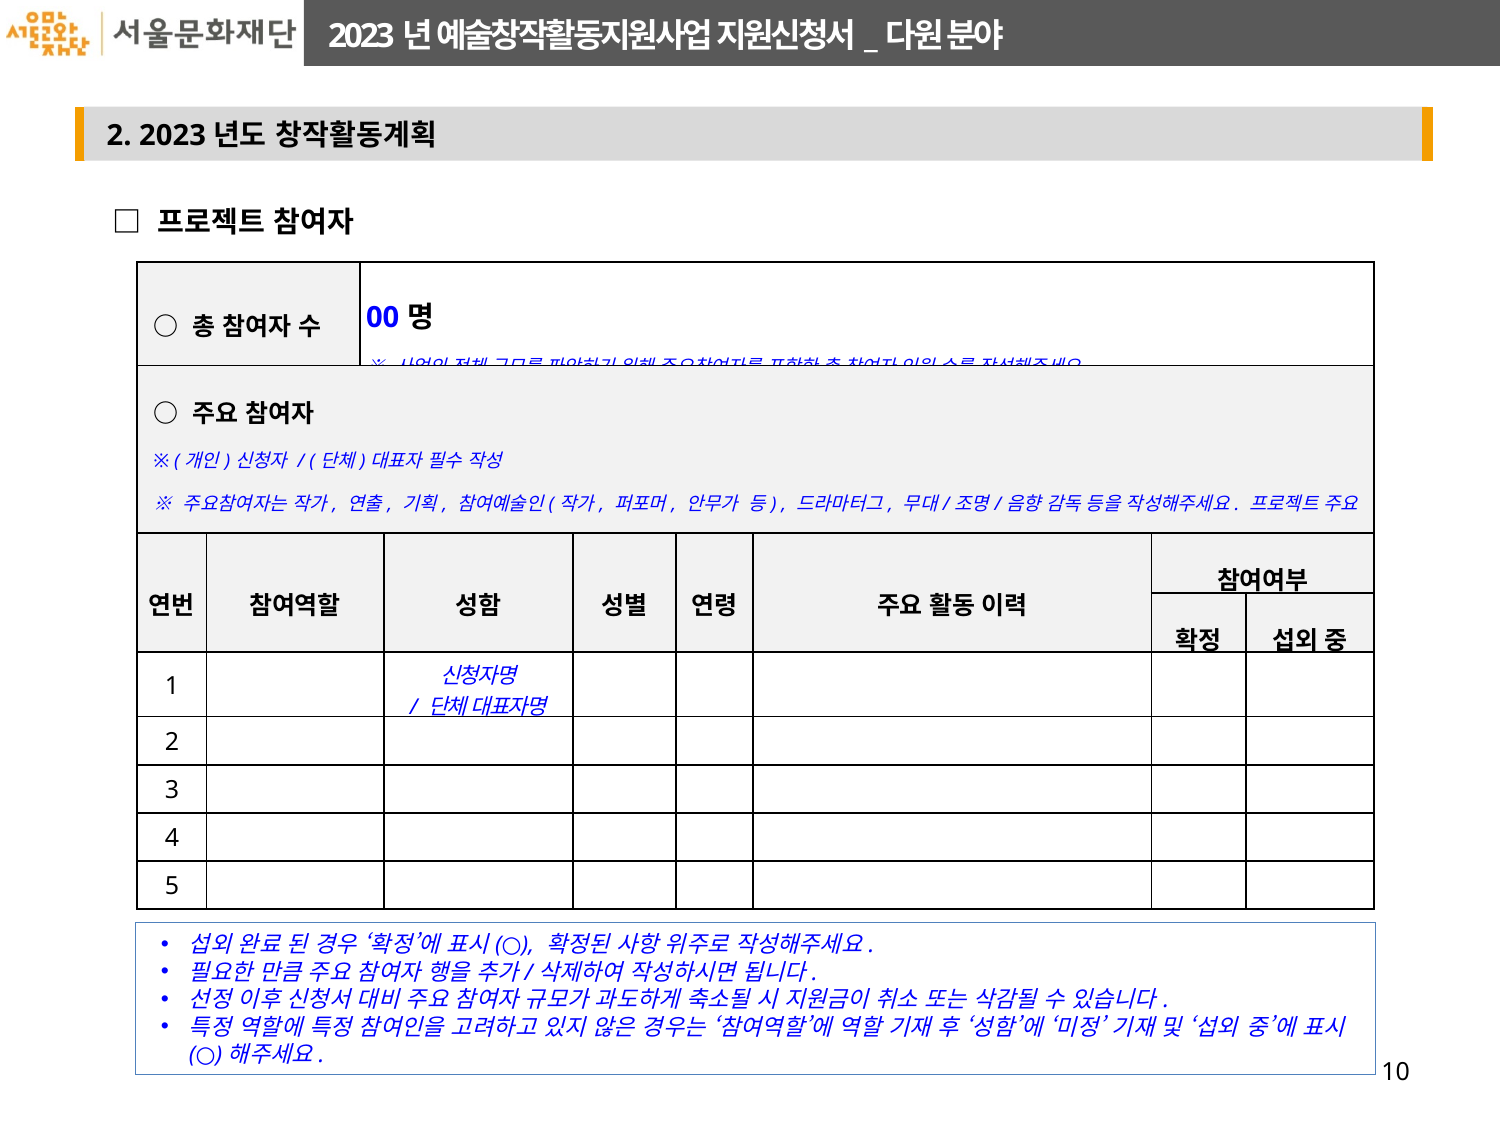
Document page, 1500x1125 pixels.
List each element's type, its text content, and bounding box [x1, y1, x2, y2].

table_cell [677, 814, 752, 860]
table_cell 4 [138, 814, 206, 860]
table_cell [207, 717, 383, 764]
table_cell 2 [138, 717, 206, 764]
table_cell [574, 717, 675, 764]
table_cell [207, 653, 383, 716]
table_cell [1247, 862, 1373, 908]
table_cell [1247, 766, 1373, 812]
table_cell [1152, 717, 1245, 764]
table_cell [1247, 814, 1373, 860]
table_cell [754, 862, 1151, 908]
picture [6, 6, 298, 61]
table_cell [677, 717, 752, 764]
table_cell 연번 [138, 534, 206, 651]
table_header 00명 ※ 사업의 전체 규모를 파악하기 위해 주요참여자를 포함한 총 참여자 인원 수를 작성해주세요. [361, 263, 1373, 365]
text_box 섭외 완료 된 경우 ‘확정’에 표시(○), 확정된 사항 위주로 작성해주세요. 필요한 만큼 주요 참여자 행을 추가/삭제하여 작성하시면 됩니다. 선정 이후 신청서 대비 주요 참여자 규모가 과도하게 축소될 시 지원금이 취소 또는 삭감될 수 있습니다. 특정 역할에 특정 참여인을 고려하고 있지 않은 경우는 ‘참여역할’에 역할 기재 후 ‘성함’에 ‘미정’ 기재 및 ‘섭외 중’에 표시(○)해주세요. [135, 922, 1376, 1075]
table_cell [385, 862, 572, 908]
table_cell [385, 814, 572, 860]
table_cell 5 [138, 862, 206, 908]
slide_number 10 [1074, 1042, 1425, 1103]
table_cell [574, 862, 675, 908]
table_cell 성함 [385, 534, 572, 651]
table_cell [754, 653, 1151, 716]
table_cell [1152, 862, 1245, 908]
table_cell [207, 862, 383, 908]
table_cell [385, 766, 572, 812]
table_cell ○ 주요 참여자 ※ (개인)신청자 / (단체)대표자 필수 작성 ※ 주요참여자는 작가, 연출, 기획, 참여예술인(작가, 퍼포머, 안무가 등) , 드라마터그, 무대/조명/음향 감독 등을 작성해주세요. 프로젝트 주요 참여자가 아닌 단순 설치인력, 전시장 지키미 등은 기재하지 않으셔도 됩니다. [138, 366, 1373, 532]
table_cell 신청자명 / 단체 대표자명 [385, 653, 572, 716]
table_cell 성별 [574, 534, 675, 651]
table_cell [677, 653, 752, 716]
table_cell 섭외 중 [1247, 594, 1373, 651]
table_cell 3 [138, 766, 206, 812]
table_cell 참여역할 [207, 534, 383, 651]
table_cell 1 [138, 653, 206, 716]
table_cell [385, 717, 572, 764]
table_cell [754, 717, 1151, 764]
table_cell [207, 766, 383, 812]
table_cell [574, 653, 675, 716]
table_cell [677, 862, 752, 908]
table_cell 확정 [1152, 594, 1245, 651]
table_cell [754, 814, 1151, 860]
table_cell 주요 활동 이력 [754, 534, 1151, 651]
table_header ○ 총 참여자 수 [138, 263, 359, 365]
table_cell [574, 814, 675, 860]
table_cell 연령 [677, 534, 752, 651]
table_cell [574, 766, 675, 812]
text_box □ 프로젝트 참여자 [98, 196, 1428, 246]
table_cell [1247, 653, 1373, 716]
table_cell [1152, 766, 1245, 812]
table_cell [677, 766, 752, 812]
table_cell [207, 814, 383, 860]
table_cell [1152, 814, 1245, 860]
table_cell [1247, 717, 1373, 764]
table_cell [1152, 653, 1245, 716]
table_cell [754, 766, 1151, 812]
table_cell 참여여부 [1152, 534, 1373, 592]
